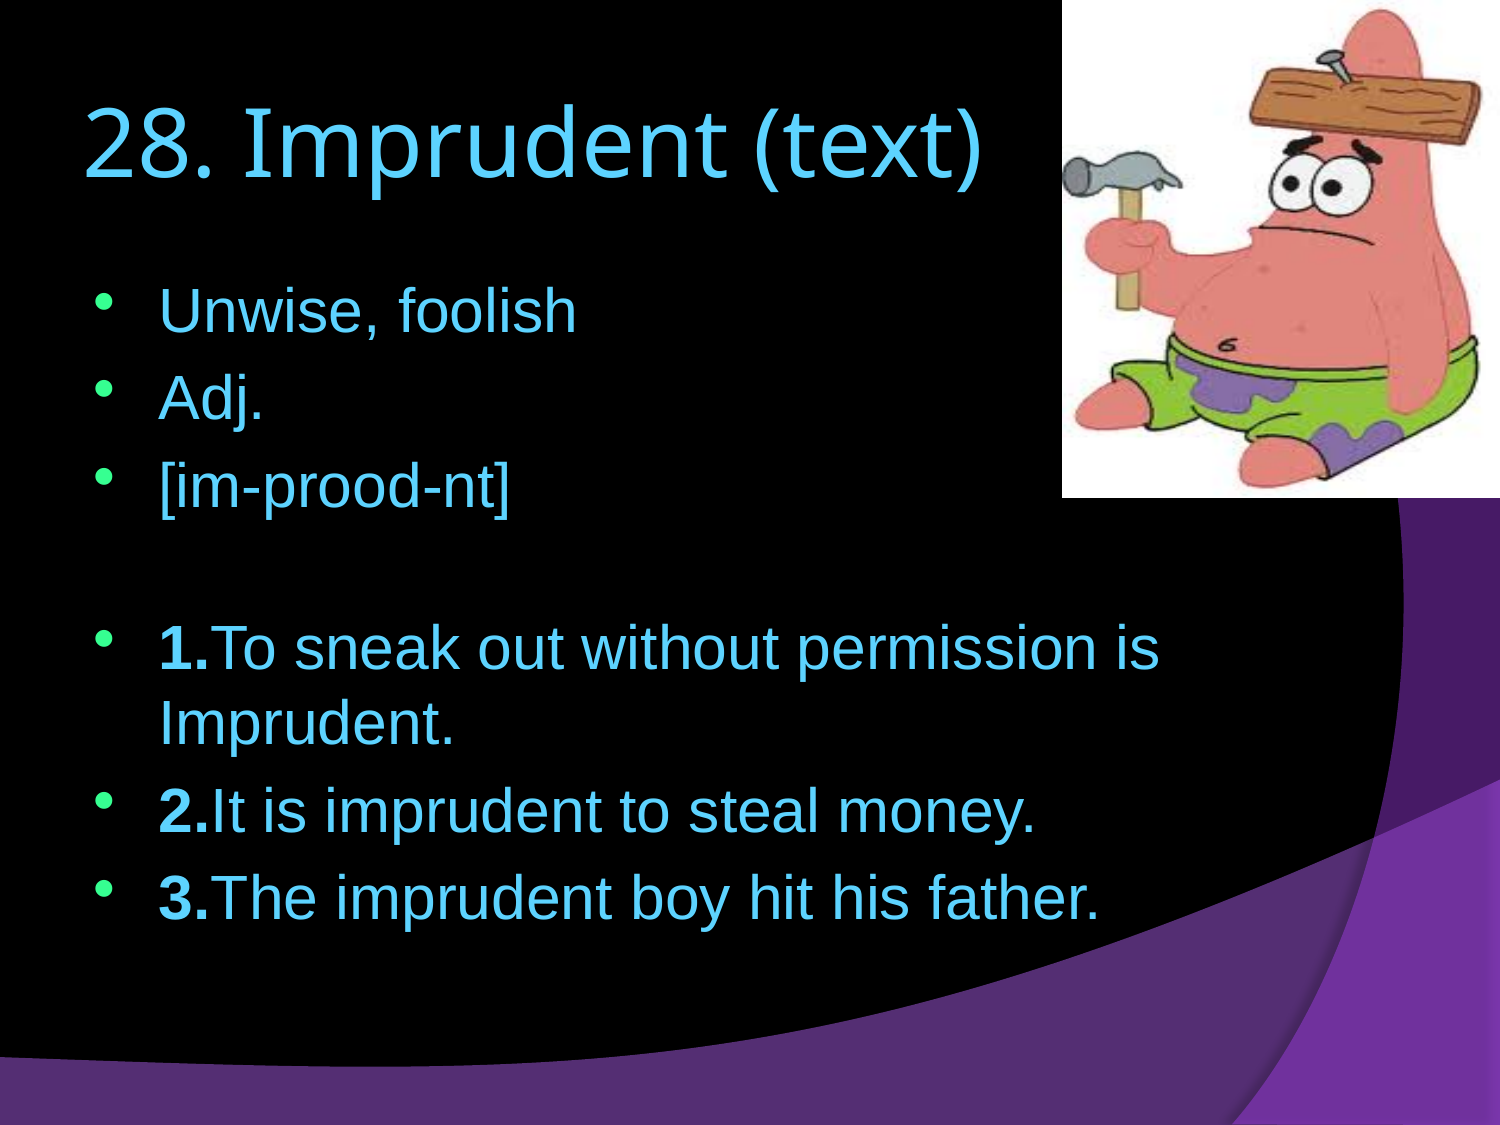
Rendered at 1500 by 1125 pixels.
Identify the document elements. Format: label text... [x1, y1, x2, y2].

picture [1062, 0, 1500, 498]
title 28. Imprudent (text) [75, 45, 1053, 233]
list Unwise, foolish Adj. [im-prood-nt] 1.To sneak out without permission is Imprudent. 2.It is imprudent to steal money. 3.The imprudent boy hit his father. [75, 262, 1300, 1005]
